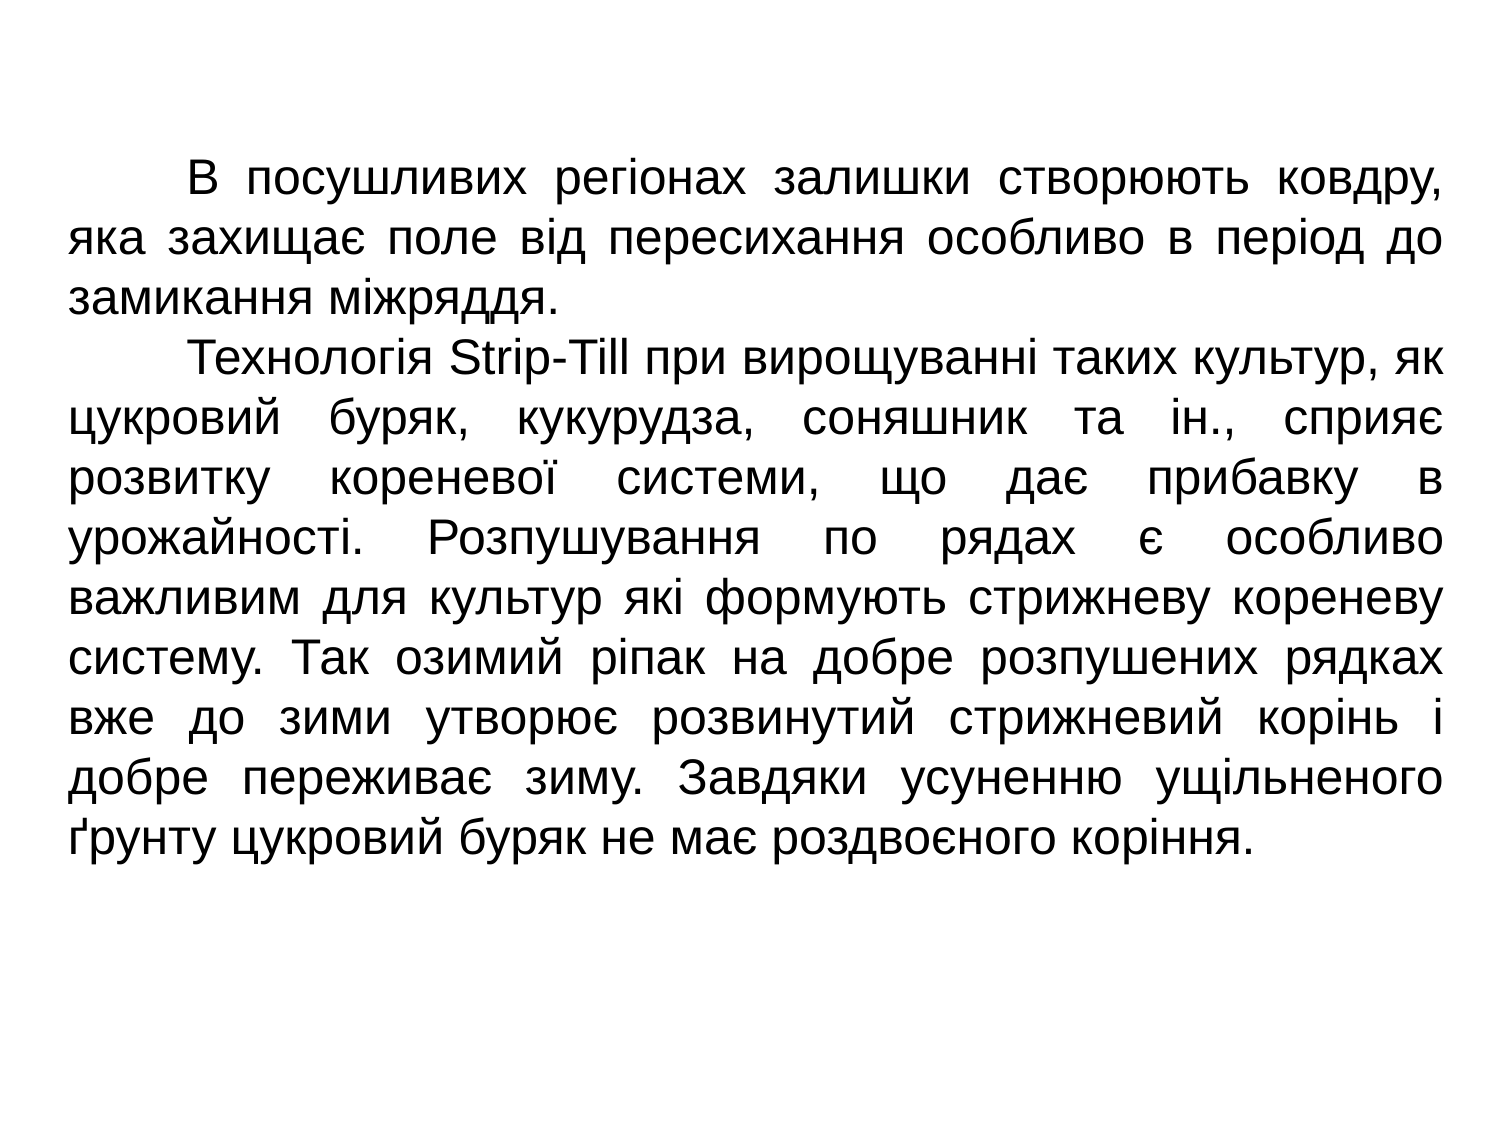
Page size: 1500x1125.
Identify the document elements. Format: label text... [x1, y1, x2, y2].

text_box В посушливих регіонах залишки створюють ковдру, яка захищає поле від пересихання особливо в період до замикання міжряддя. Технологія Strip-Till при вирощуванні таких культур, як цукровий буряк, кукурудза, соняшник та ін., сприяє розвитку кореневої системи, що дає прибавку в урожайності. Розпушування по рядах є особливо важливим для культур які формують стрижневу кореневу систему. Так озимий ріпак на добре розпушених рядках вже до зими утворює розвинутий стрижневий корінь і добре переживає зиму. Завдяки усуненню ущільненого ґрунту цукровий буряк не має роздвоєного коріння. [53, 137, 1459, 872]
